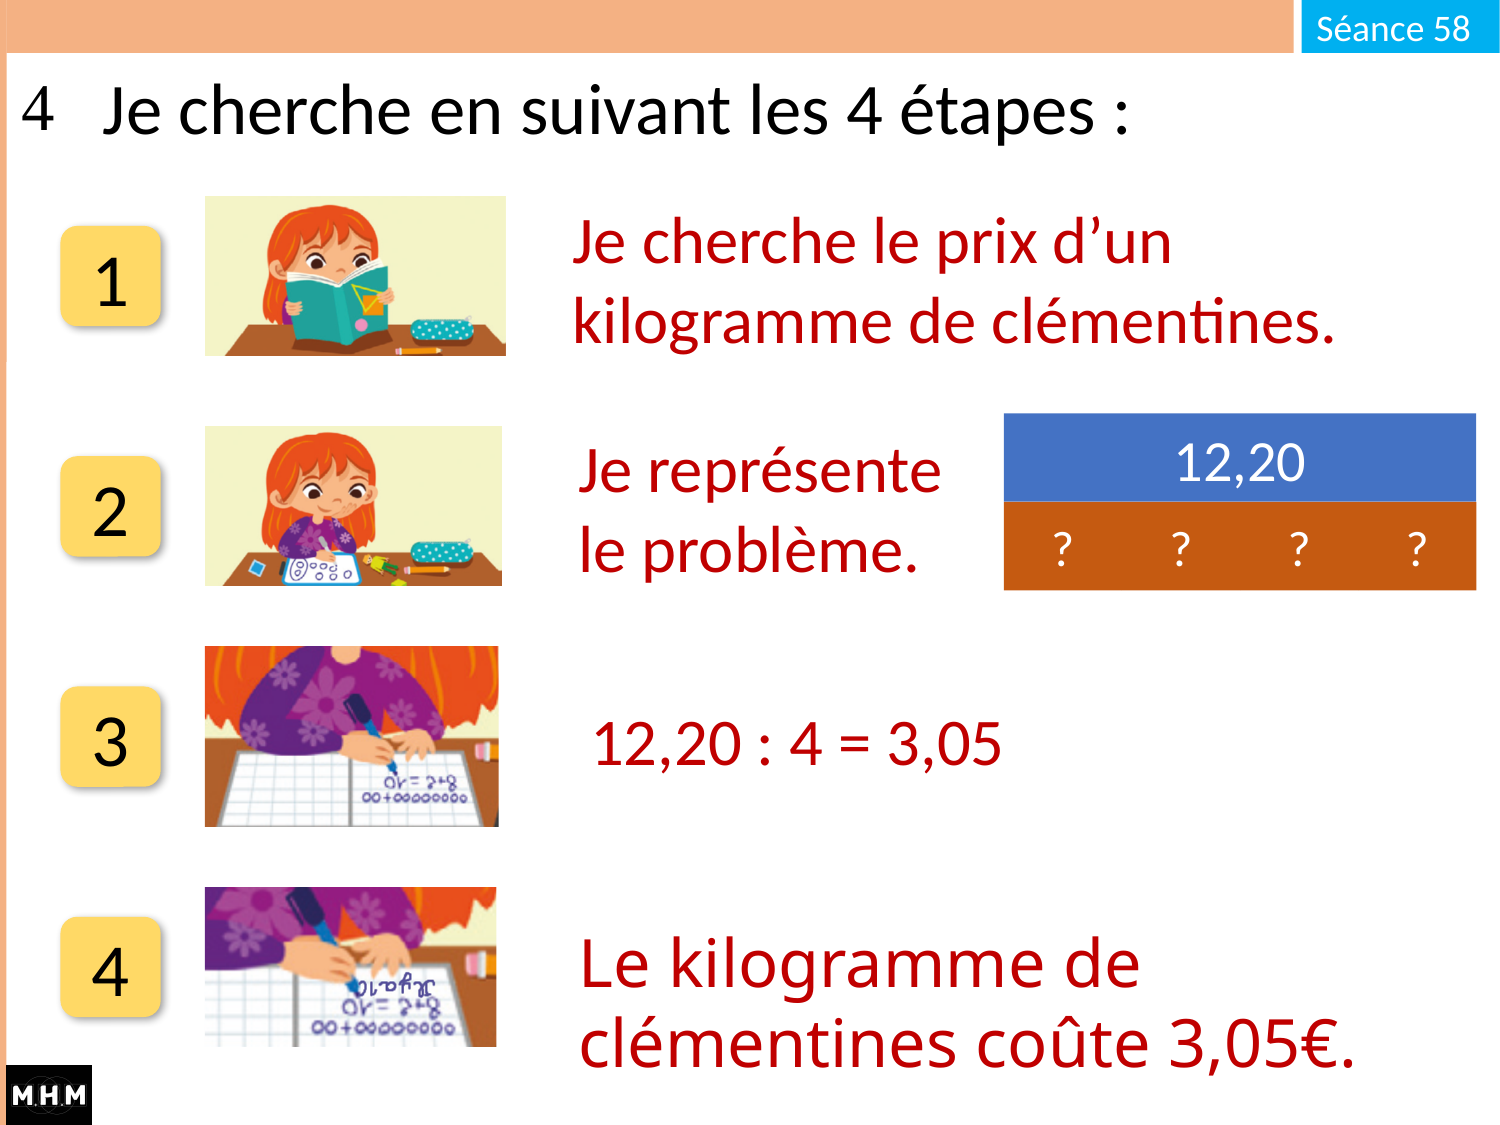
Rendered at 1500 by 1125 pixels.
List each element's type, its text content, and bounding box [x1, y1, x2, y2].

picture [204, 645, 499, 828]
text_box Je cherche le prix d’un kilogramme de clémentines. [558, 189, 1458, 365]
title Je cherche en suivant les 4 étapes : [88, 35, 1382, 160]
text_box 4 [58, 914, 163, 1020]
text_box 3 [58, 684, 163, 789]
text_box Le kilogramme de clémentines coûte 3,05€. [563, 913, 1490, 1089]
text_box 2 [58, 454, 163, 559]
text_box 1 [58, 223, 163, 329]
picture [204, 426, 503, 587]
text_box 12,20 [1002, 411, 1478, 500]
picture [204, 196, 515, 356]
text_box Je représente le problème. [563, 418, 992, 593]
text_box ? [1242, 500, 1356, 593]
text_box ? [1356, 500, 1478, 593]
picture [204, 887, 497, 1047]
text_box ? [1002, 500, 1120, 593]
text_box ? [1120, 500, 1242, 593]
text_box 12,20 : 4 = 3,05 [575, 691, 1333, 786]
picture [6, 1065, 92, 1125]
